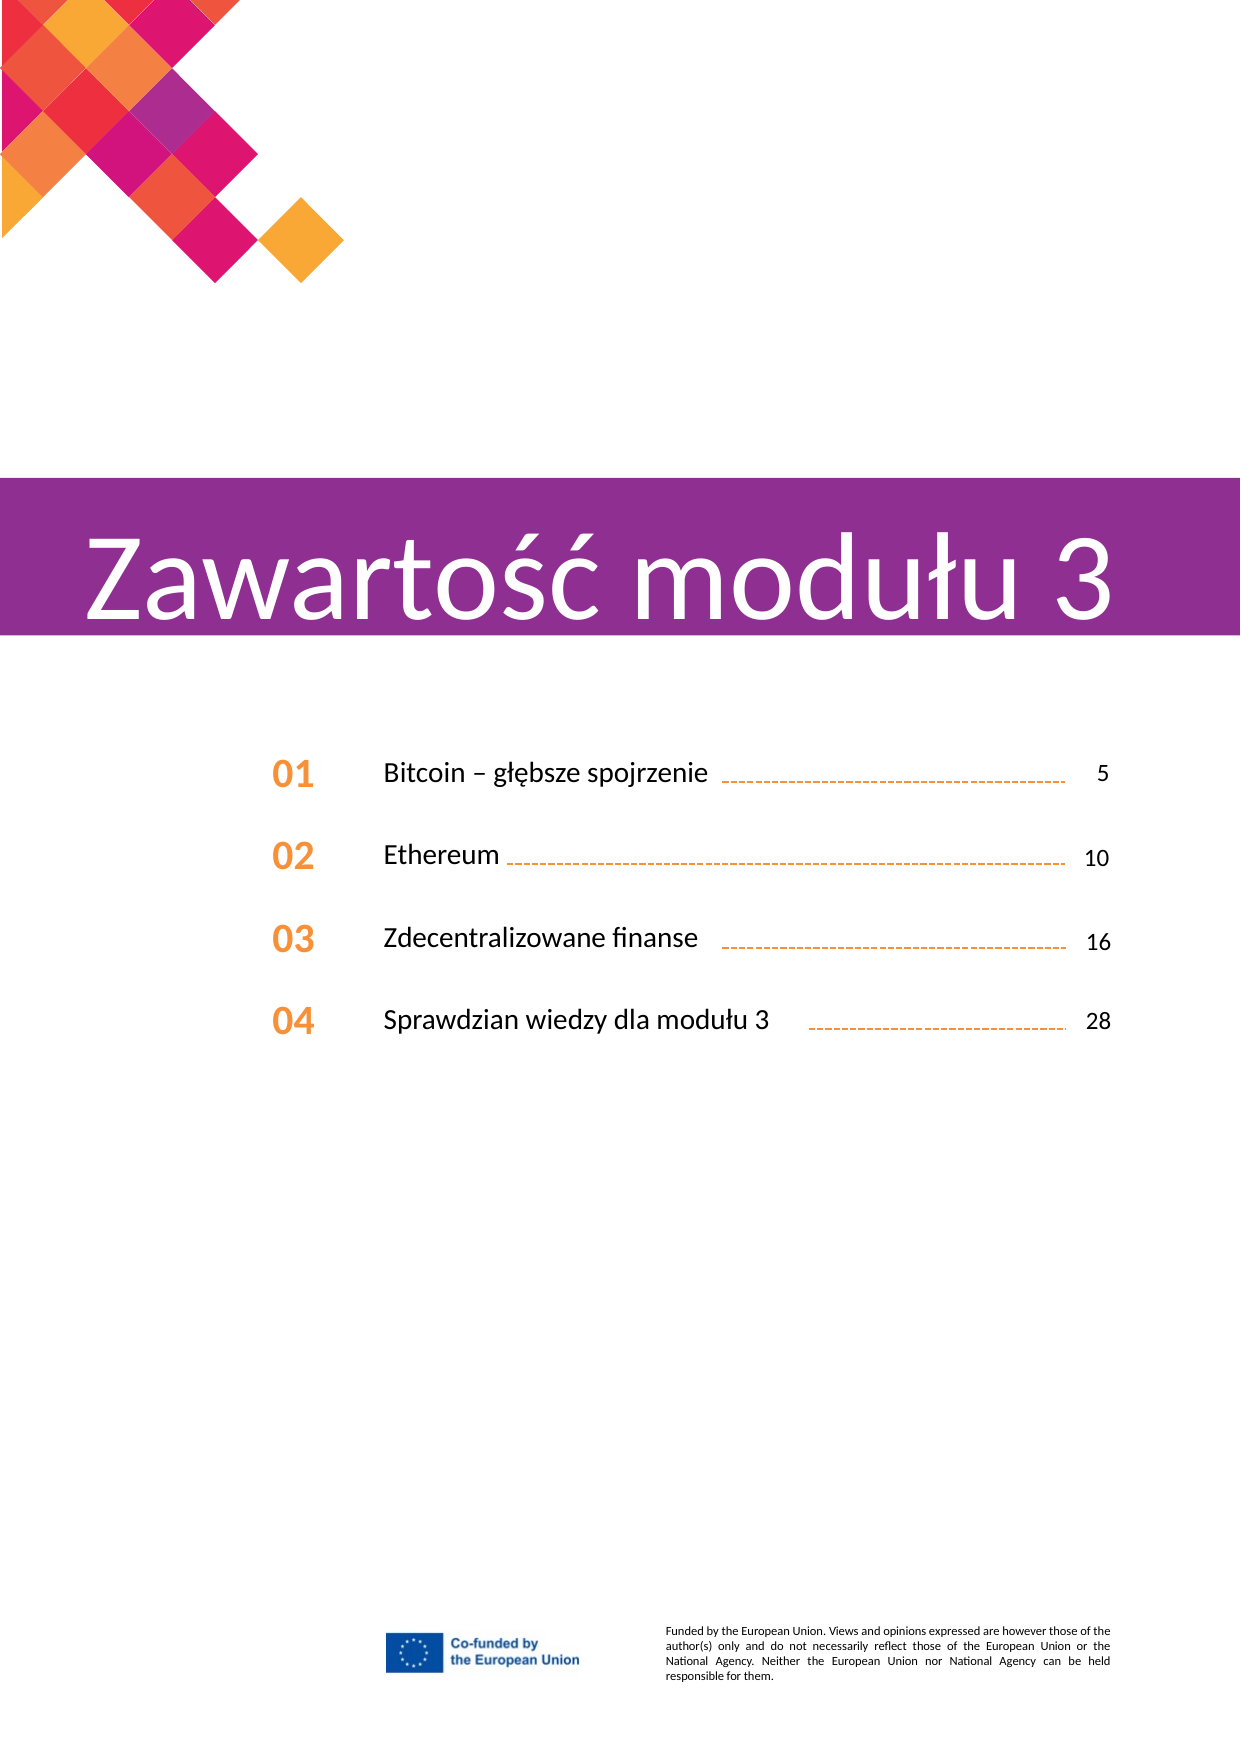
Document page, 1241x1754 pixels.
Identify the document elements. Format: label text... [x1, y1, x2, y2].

text_box 10 [1050, 828, 1125, 886]
picture [386, 1630, 581, 1676]
list Bitcoin – głębsze spojrzenie [368, 742, 1021, 800]
list Sprawdzian wiedzy dla modułu 3 [368, 989, 951, 1047]
text_box 5 [1050, 742, 1125, 800]
list 01 [240, 742, 347, 800]
list 02 [240, 824, 347, 882]
text_box 28 [1051, 991, 1127, 1049]
text_box 16 [1051, 912, 1127, 970]
text_box Zawartość modułu 3 [69, 486, 1175, 647]
list 03 [240, 906, 347, 965]
list Zdecentralizowane finanse [368, 906, 951, 965]
list Ethereum [368, 824, 951, 882]
list 04 [240, 989, 347, 1047]
